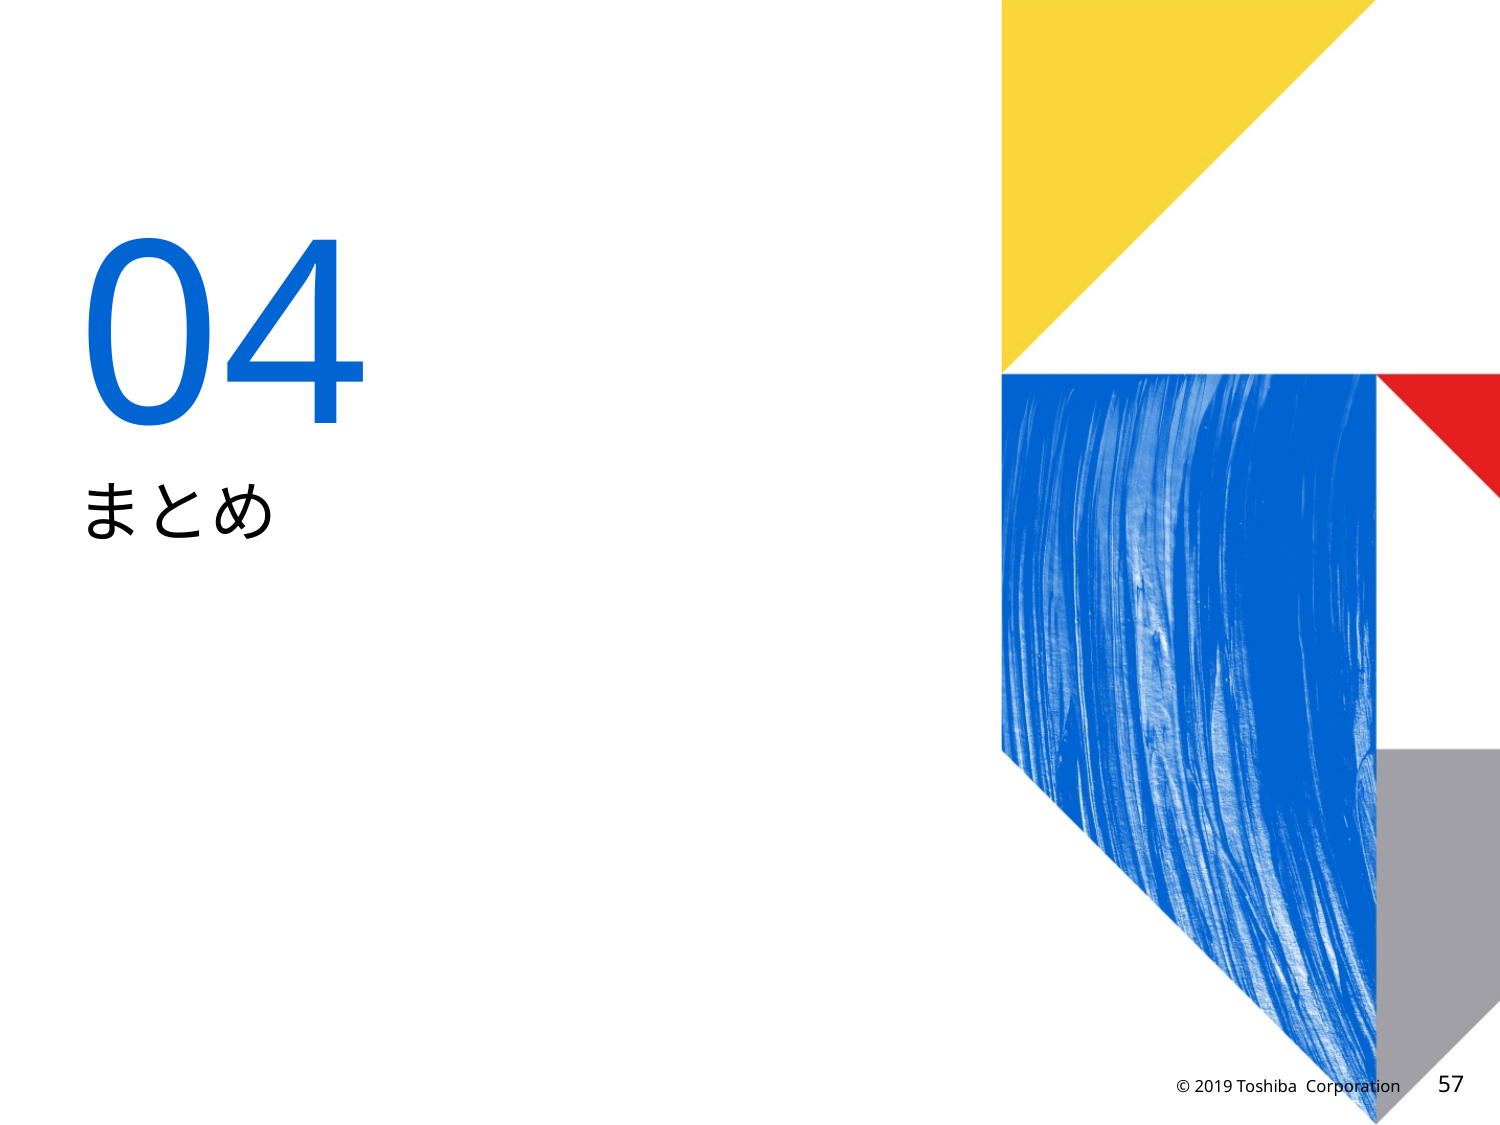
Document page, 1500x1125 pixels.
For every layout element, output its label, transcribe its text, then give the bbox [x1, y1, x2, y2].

list 04 [0, 0, 542, 480]
picture [1001, 0, 1500, 1125]
title まとめ [76, 479, 1011, 590]
